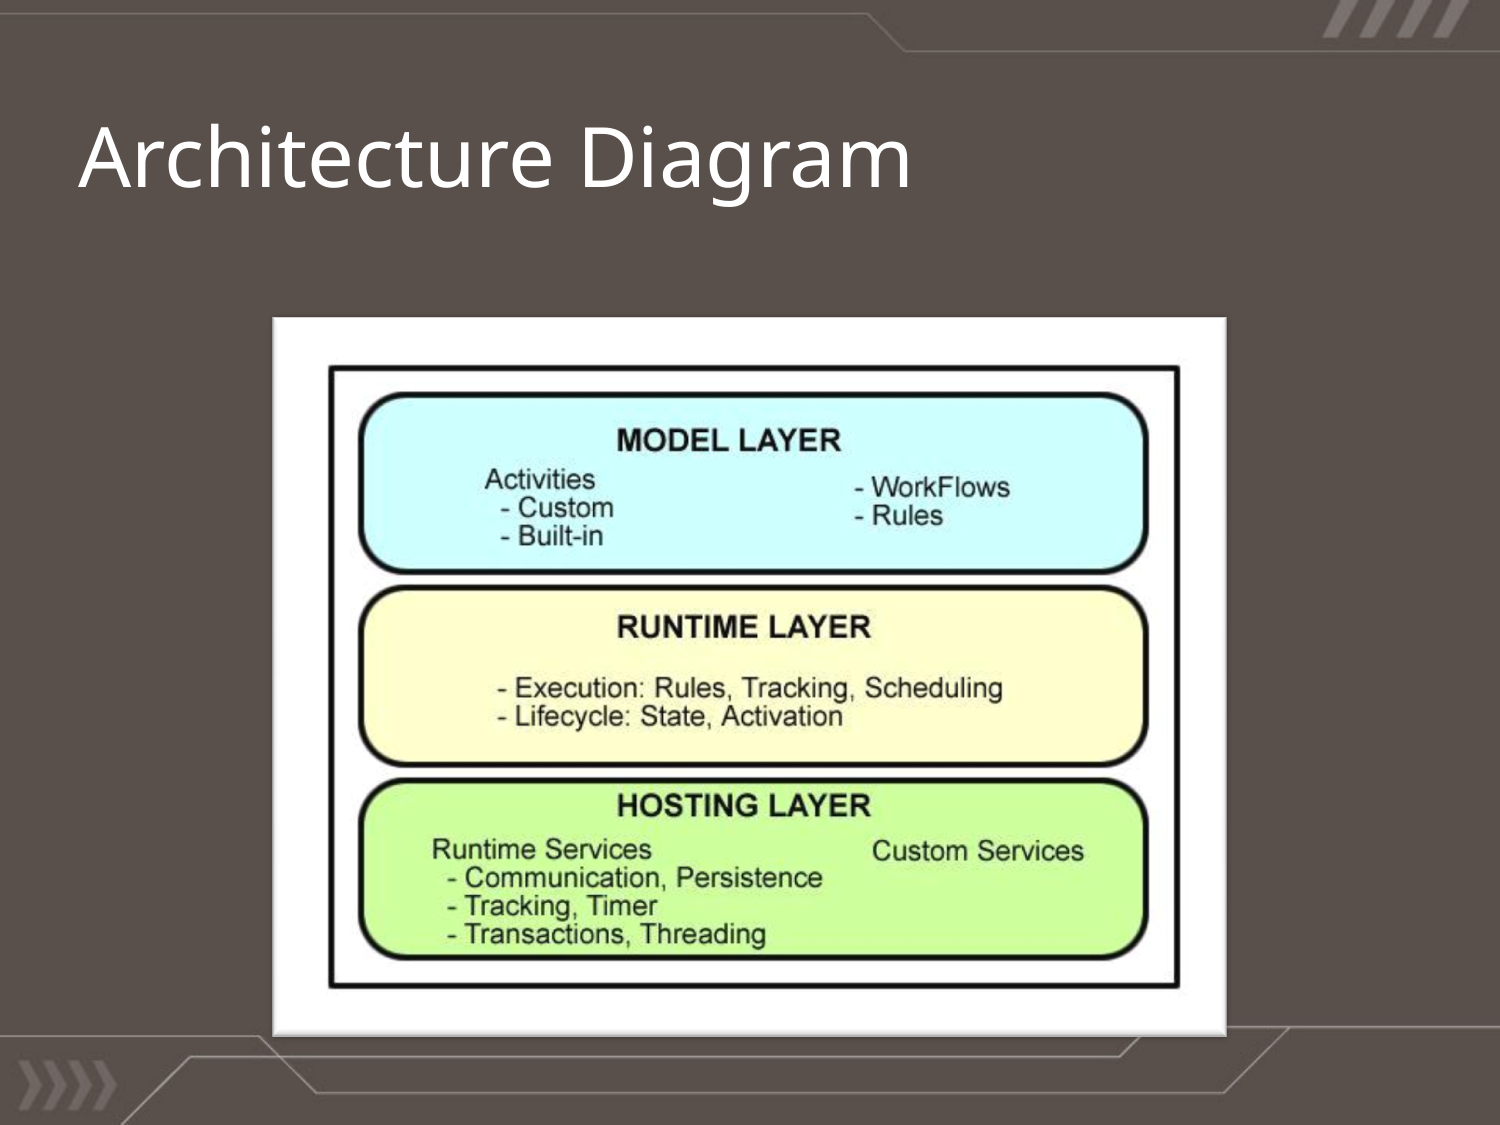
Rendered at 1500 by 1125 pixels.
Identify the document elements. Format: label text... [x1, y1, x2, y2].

picture [0, 0, 1500, 1125]
text_box Architecture Diagram [78, 99, 1429, 206]
